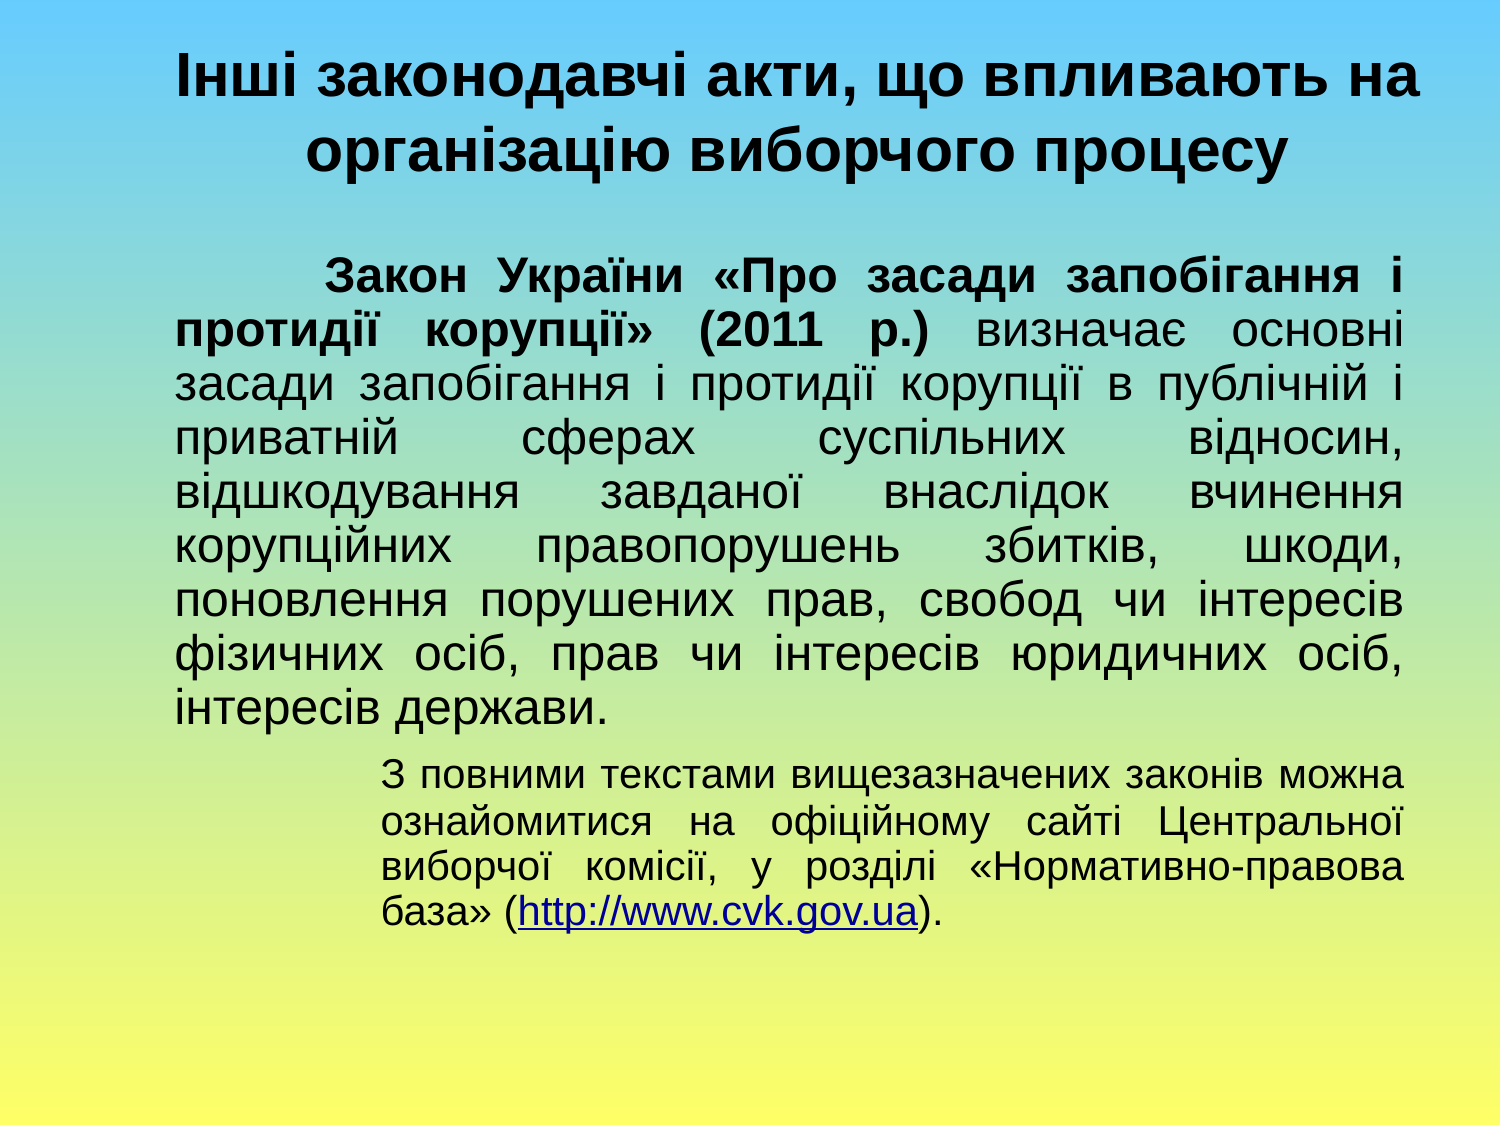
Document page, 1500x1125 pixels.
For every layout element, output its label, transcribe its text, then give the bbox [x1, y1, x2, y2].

title Інші законодавчі акти, що впливають на організацію виборчого процесу [96, 0, 1500, 193]
text_box [711, 26, 739, 76]
list Закон України «Про засади запобігання і протидії корупції» (2011 р.) визначає основні засади запобігання і протидії корупції в публічній і приватній сферах суспільних відносин, відшкодування завданої внаслідок вчинення корупційних правопорушень збитків, шкоди, поновлення порушених прав, свобод чи інтересів фізичних осіб, прав чи інтересів юридичних осіб, інтересів держави. З повними текстами вищезазначених законів можна ознайомитися на офіційному сайті Центральної виборчої комісії, у розділі «Нормативно-правова база» (http://www.cvk.gov.ua). [102, 241, 1420, 997]
